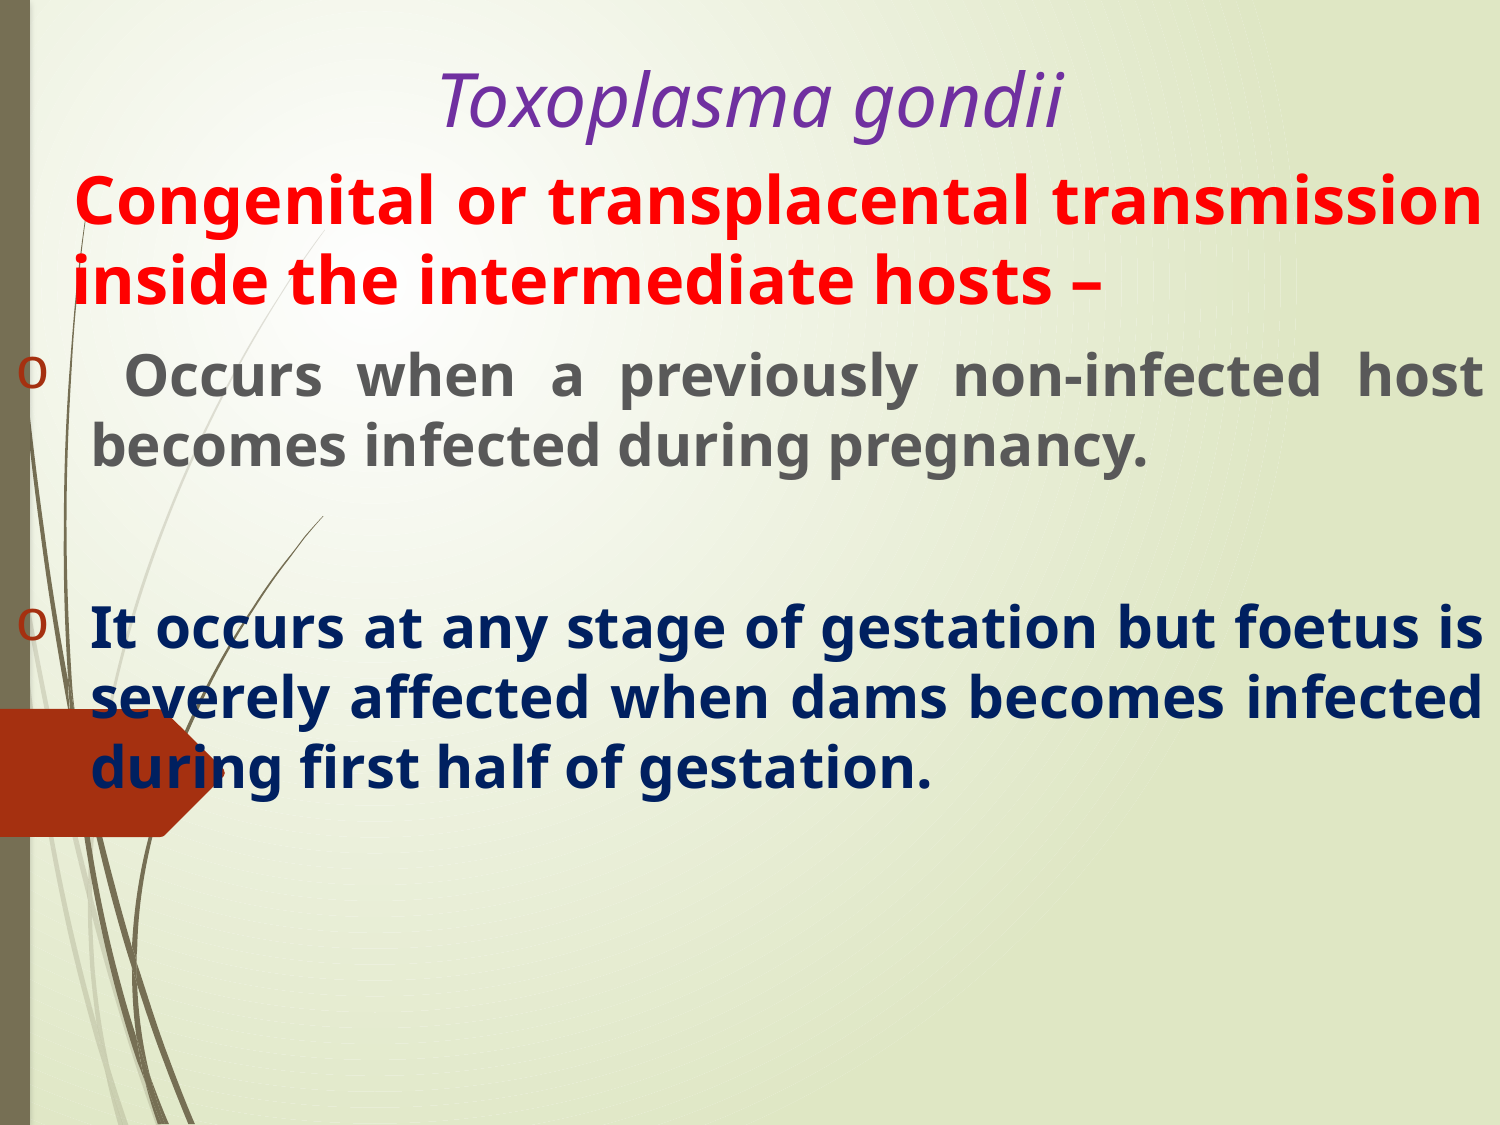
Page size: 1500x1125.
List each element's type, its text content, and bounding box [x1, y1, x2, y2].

subtitle Congenital or transplacental transmission inside the intermediate hosts – Occurs when a previously non-infected host becomes infected during pregnancy. It occurs at any stage of gestation but foetus is severely affected when dams becomes infected during first half of gestation. [0, 149, 1500, 1125]
title Toxoplasma gondii [0, 0, 1500, 149]
